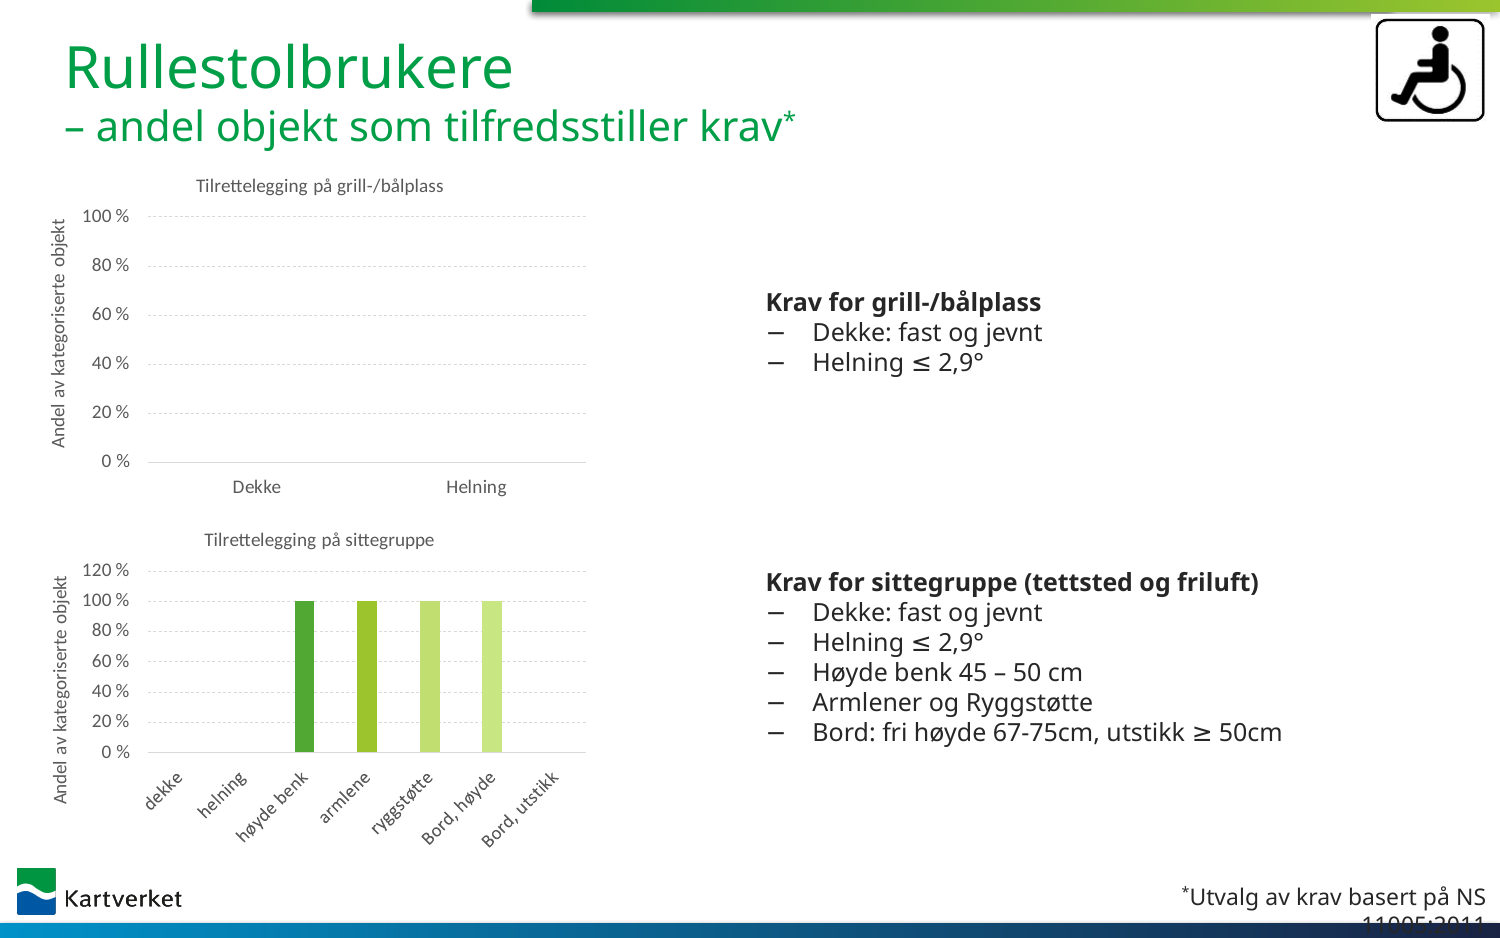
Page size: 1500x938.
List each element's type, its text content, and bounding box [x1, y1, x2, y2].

picture [1371, 13, 1491, 127]
text_box *Utvalg av krav basert på NS 11005:2011 [1068, 873, 1500, 938]
text_box Krav for sittegruppe (tettsted og friluft) Dekke: fast og jevnt Helning ≤ 2,9° Høyde benk 45 – 50 cm Armlener og Ryggstøtte Bord: fri høyde 67-75cm, utstikk ≥ 50cm [750, 559, 1500, 754]
picture [41, 166, 597, 505]
text_box Krav for grill-/bålplass Dekke: fast og jevnt Helning ≤ 2,9° [750, 279, 1452, 384]
text_box Rullestolbrukere – andel objekt som tilfredsstiller krav* [49, 14, 1431, 158]
picture [41, 520, 597, 859]
